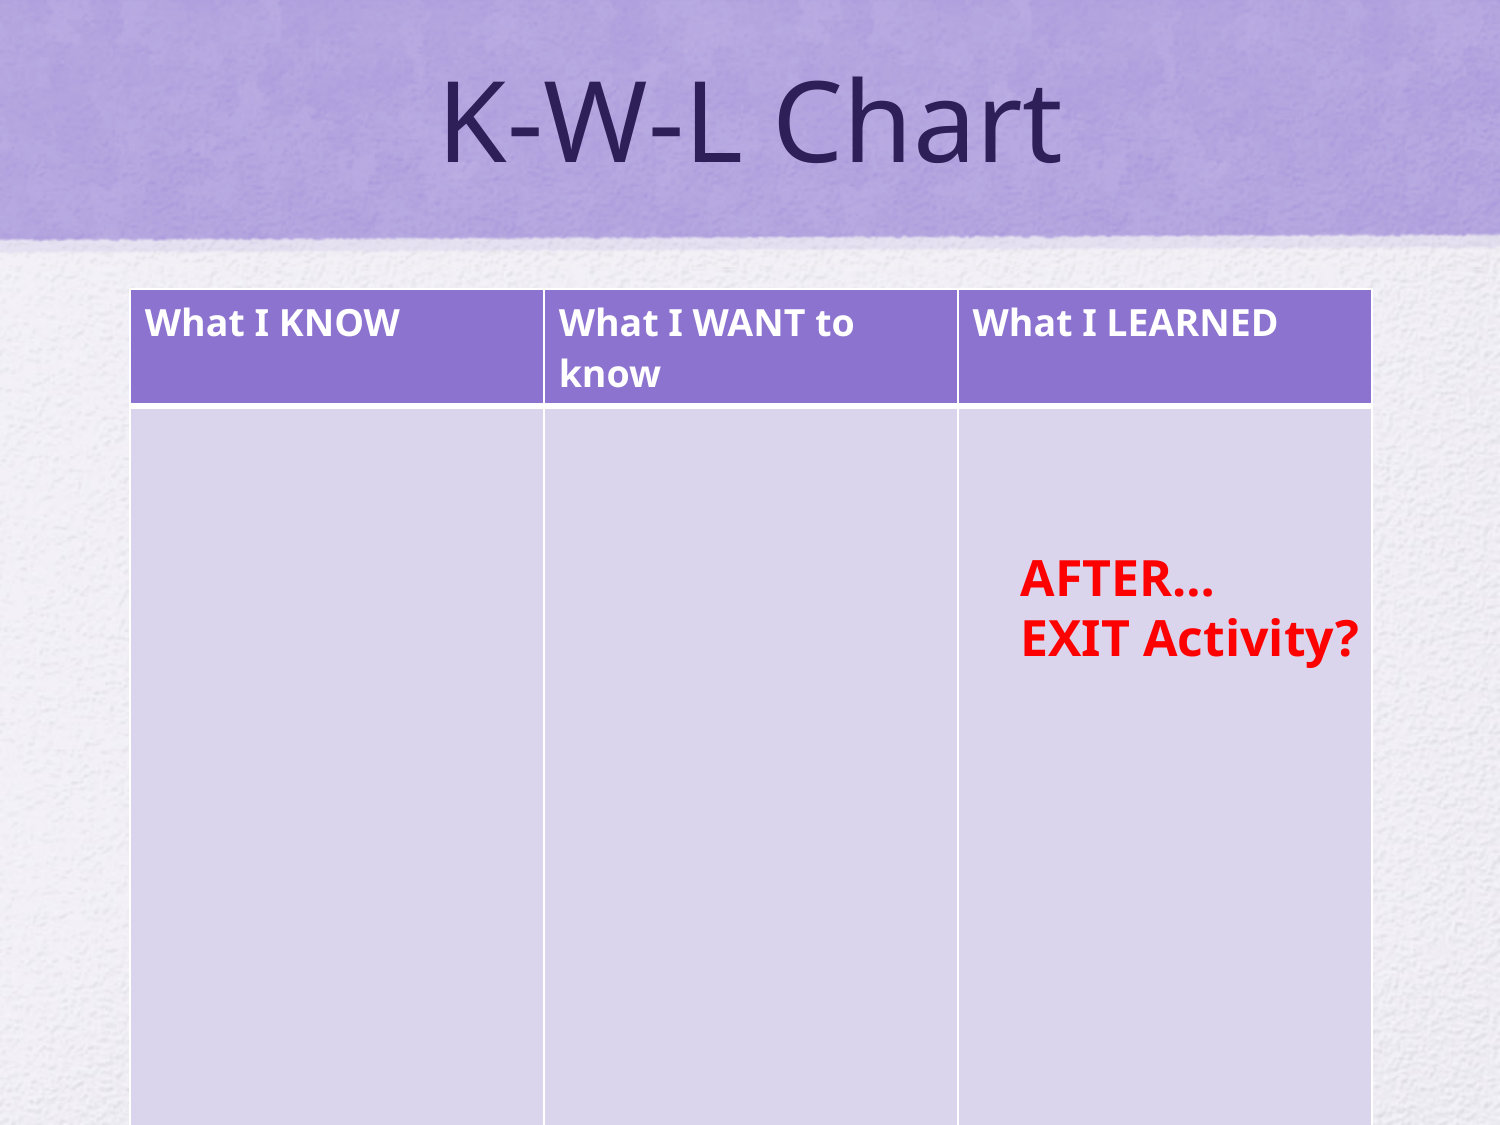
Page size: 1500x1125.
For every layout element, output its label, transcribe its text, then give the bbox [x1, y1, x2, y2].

table_header What I WANT to know [545, 290, 957, 403]
table_cell [131, 409, 543, 1125]
table_cell [959, 409, 1371, 1125]
text_box AFTER… EXIT Activity? [1005, 539, 1388, 674]
picture [0, 225, 1500, 1125]
title K-W-L Chart [129, 6, 1372, 239]
table_header What I KNOW [131, 290, 543, 403]
table_cell [545, 409, 957, 1125]
table_header What I LEARNED [959, 290, 1371, 403]
